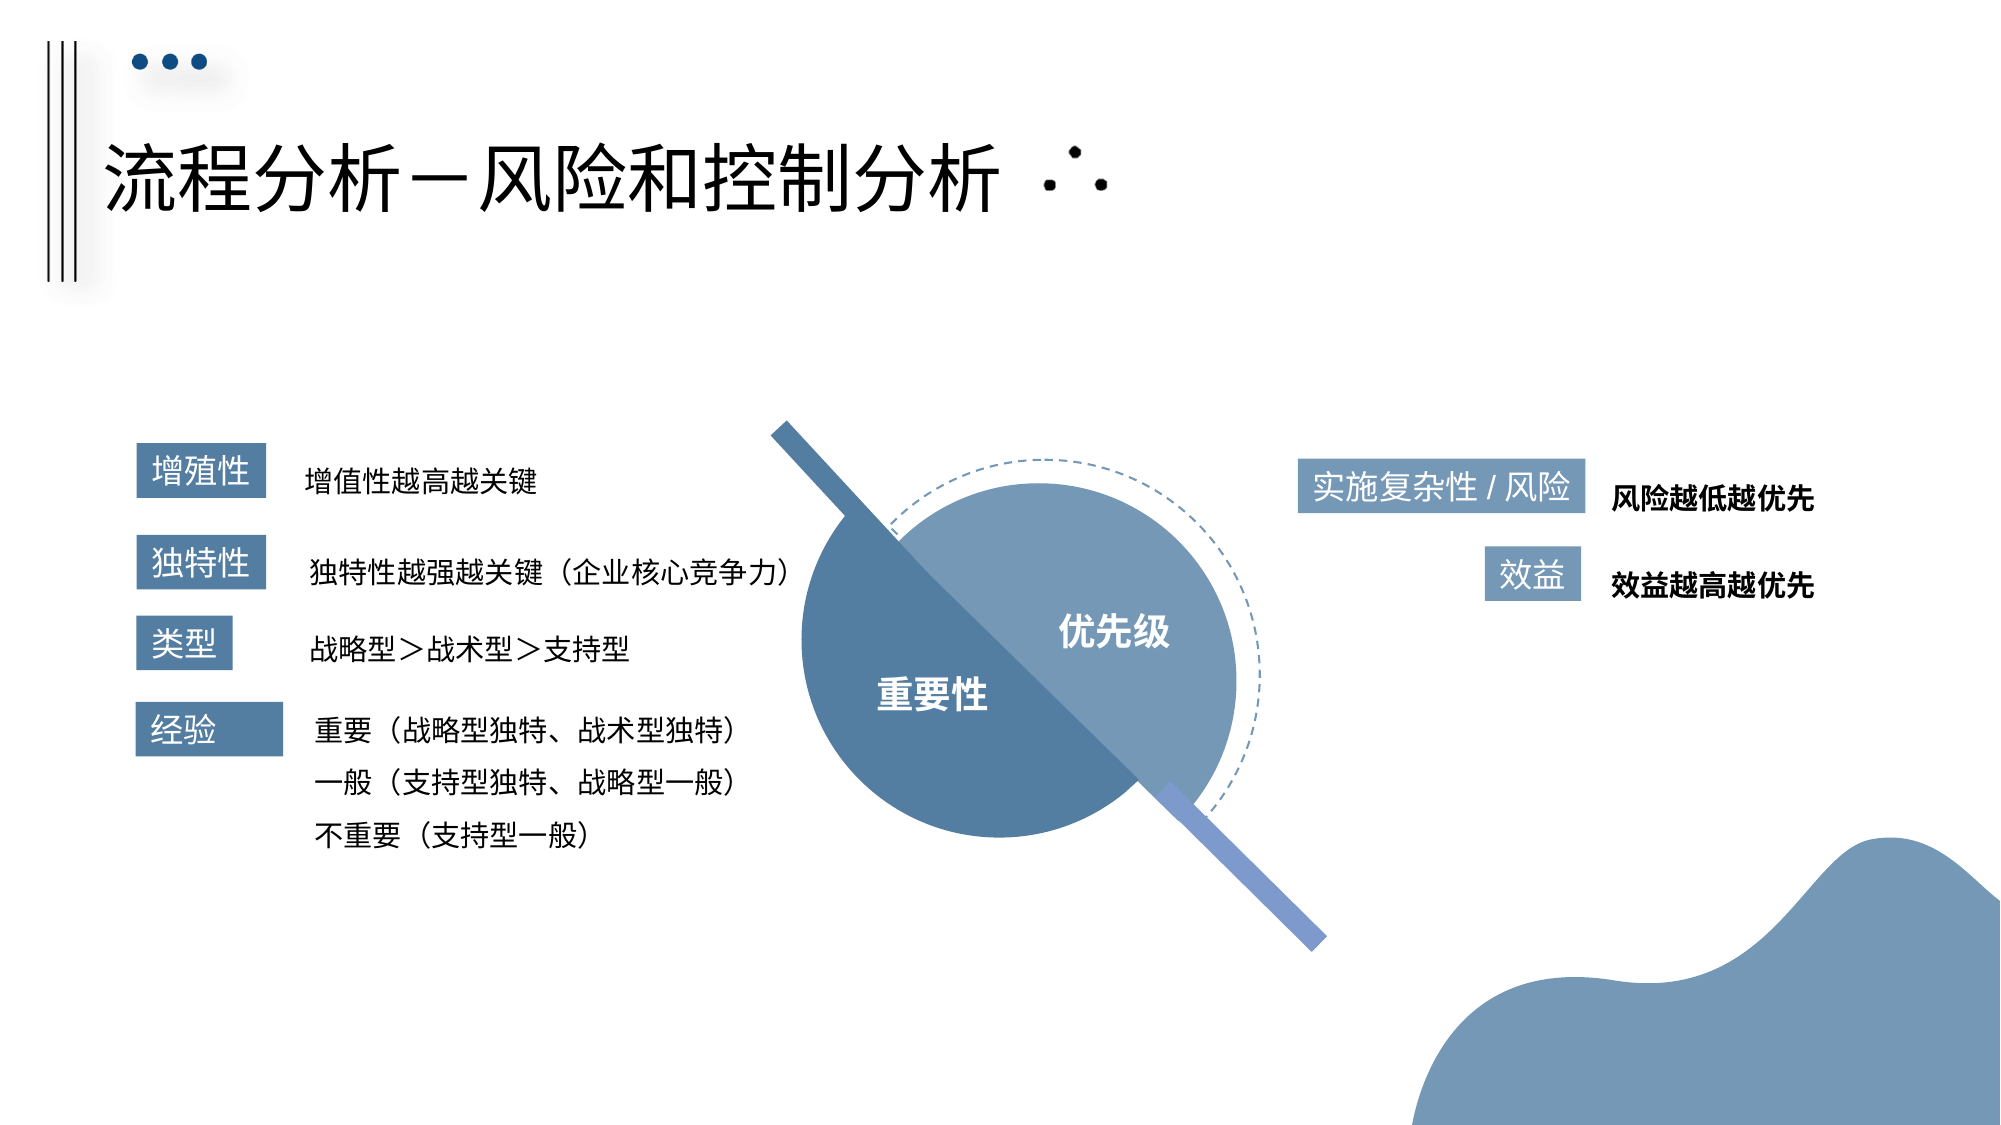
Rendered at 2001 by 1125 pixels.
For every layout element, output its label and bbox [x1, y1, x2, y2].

text_box [1301, 455, 1851, 607]
text_box [135, 438, 826, 862]
text_box [801, 398, 1352, 878]
text_box [27, 11, 1135, 310]
text_box [1410, 836, 2000, 1125]
